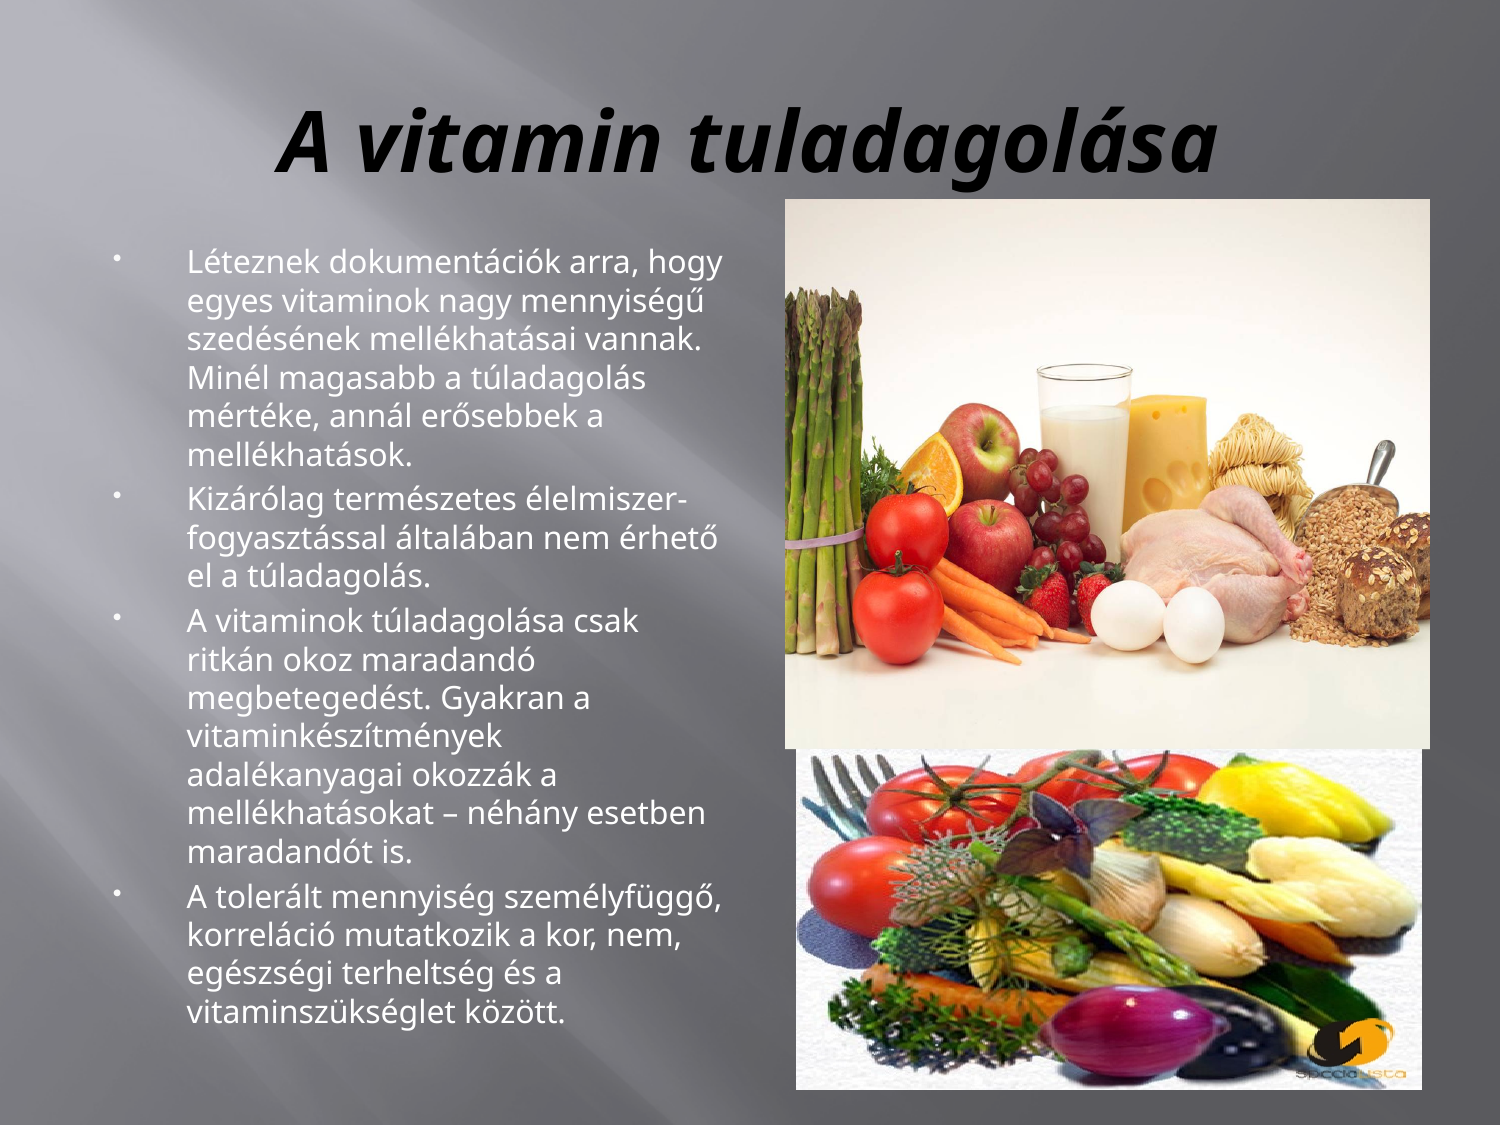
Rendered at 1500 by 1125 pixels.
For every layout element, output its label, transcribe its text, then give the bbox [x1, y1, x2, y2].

picture [784, 198, 1430, 1091]
list Léteznek dokumentációk arra, hogy egyes vitaminok nagy mennyiségű szedésének mellékhatásai vannak. Minél magasabb a túladagolás mértéke, annál erősebbek a mellékhatások. Kizárólag természetes élelmiszer-fogyasztással általában nem érhető el a túladagolás. A vitaminok túladagolása csak ritkán okoz maradandó megbetegedést. Gyakran a vitaminkészítmények adalékanyagai okozzák a mellékhatásokat – néhány esetben maradandót is. A tolerált mennyiség személyfüggő, korreláció mutatkozik a kor, nem, egészségi terheltség és a vitaminszükséglet között. [75, 234, 739, 1079]
title A vitamin tuladagolása [75, 45, 1425, 233]
